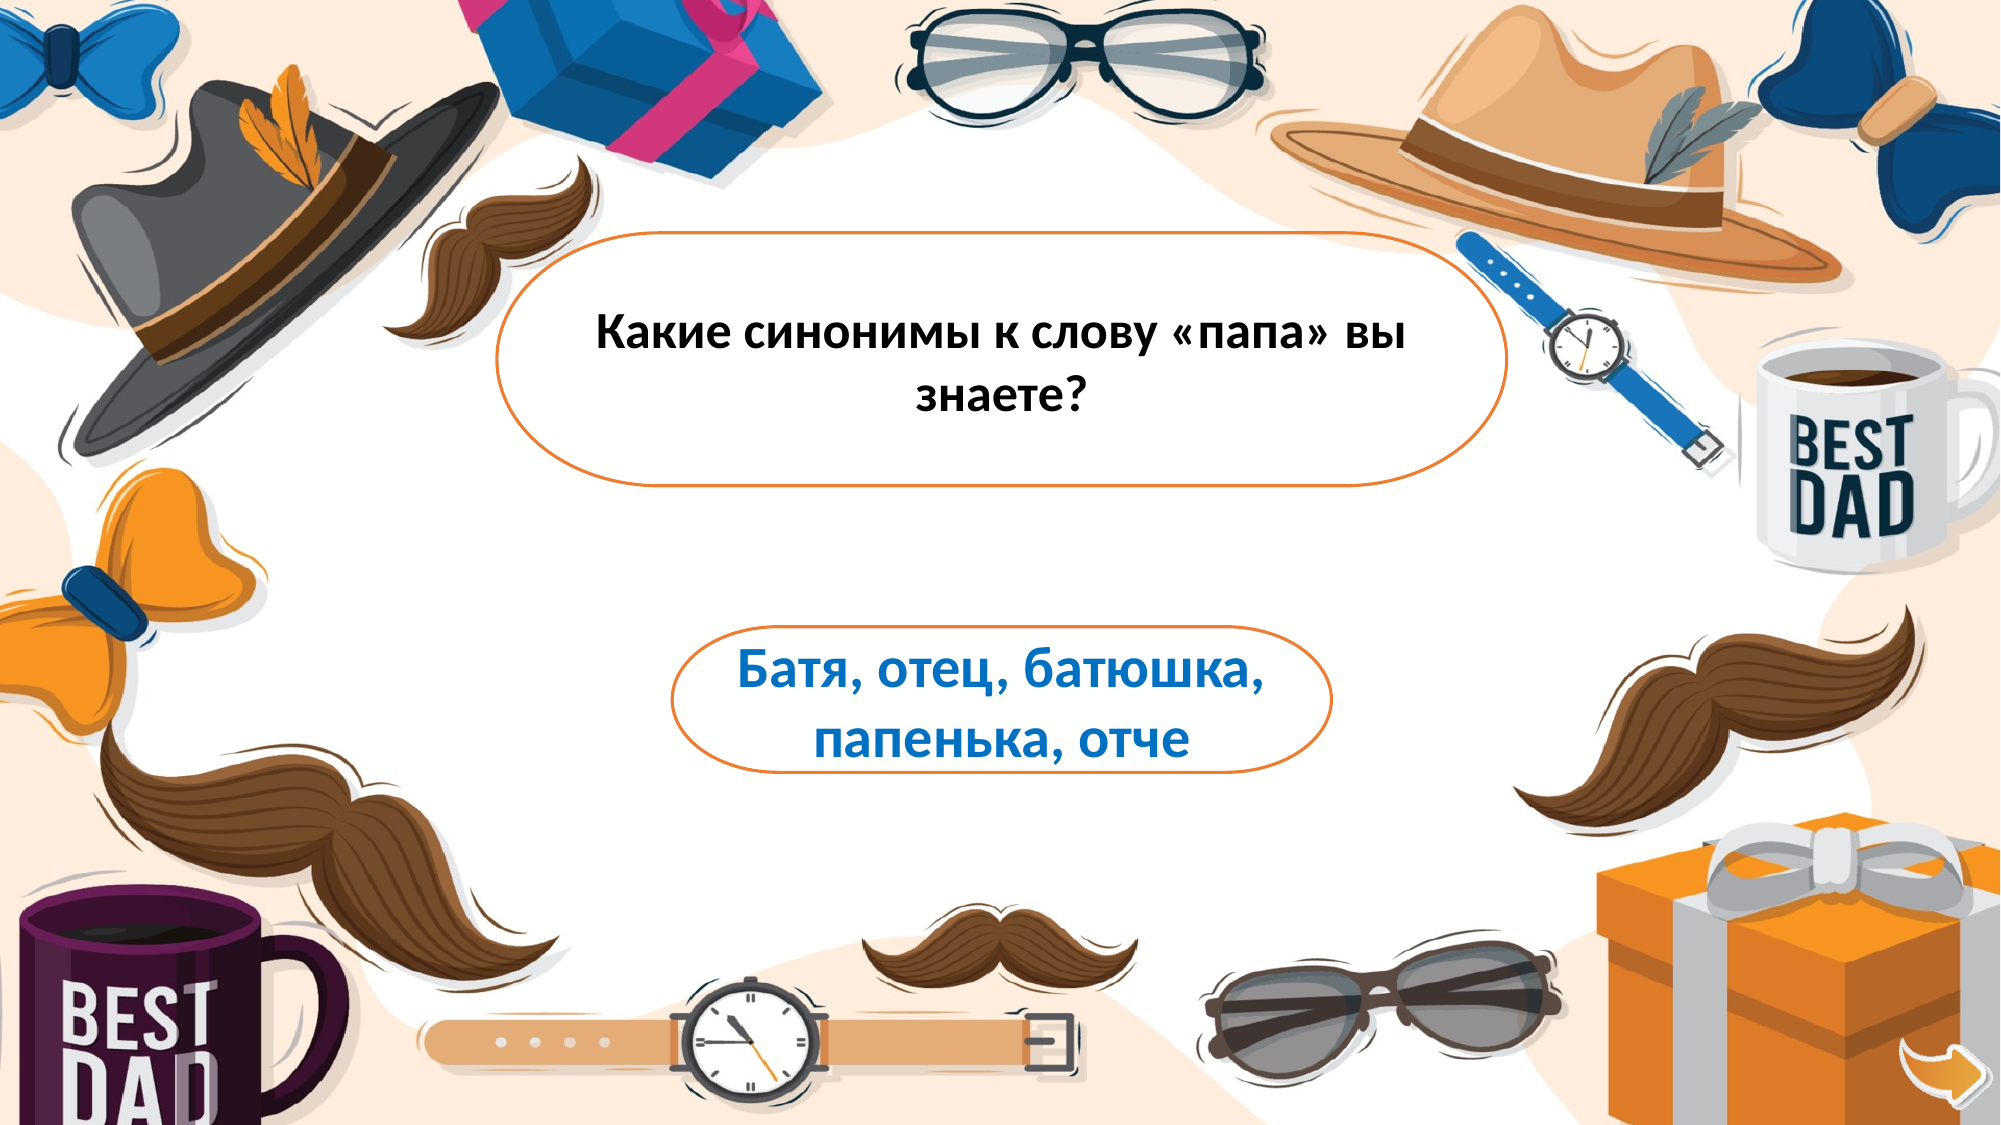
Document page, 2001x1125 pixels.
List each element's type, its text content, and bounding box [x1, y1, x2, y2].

text_box Какие синонимы к слову «папа» вы знаете? [495, 231, 1508, 487]
picture [0, 0, 2001, 1125]
text_box Батя, отец, батюшка, папенька, отче [671, 625, 1333, 774]
